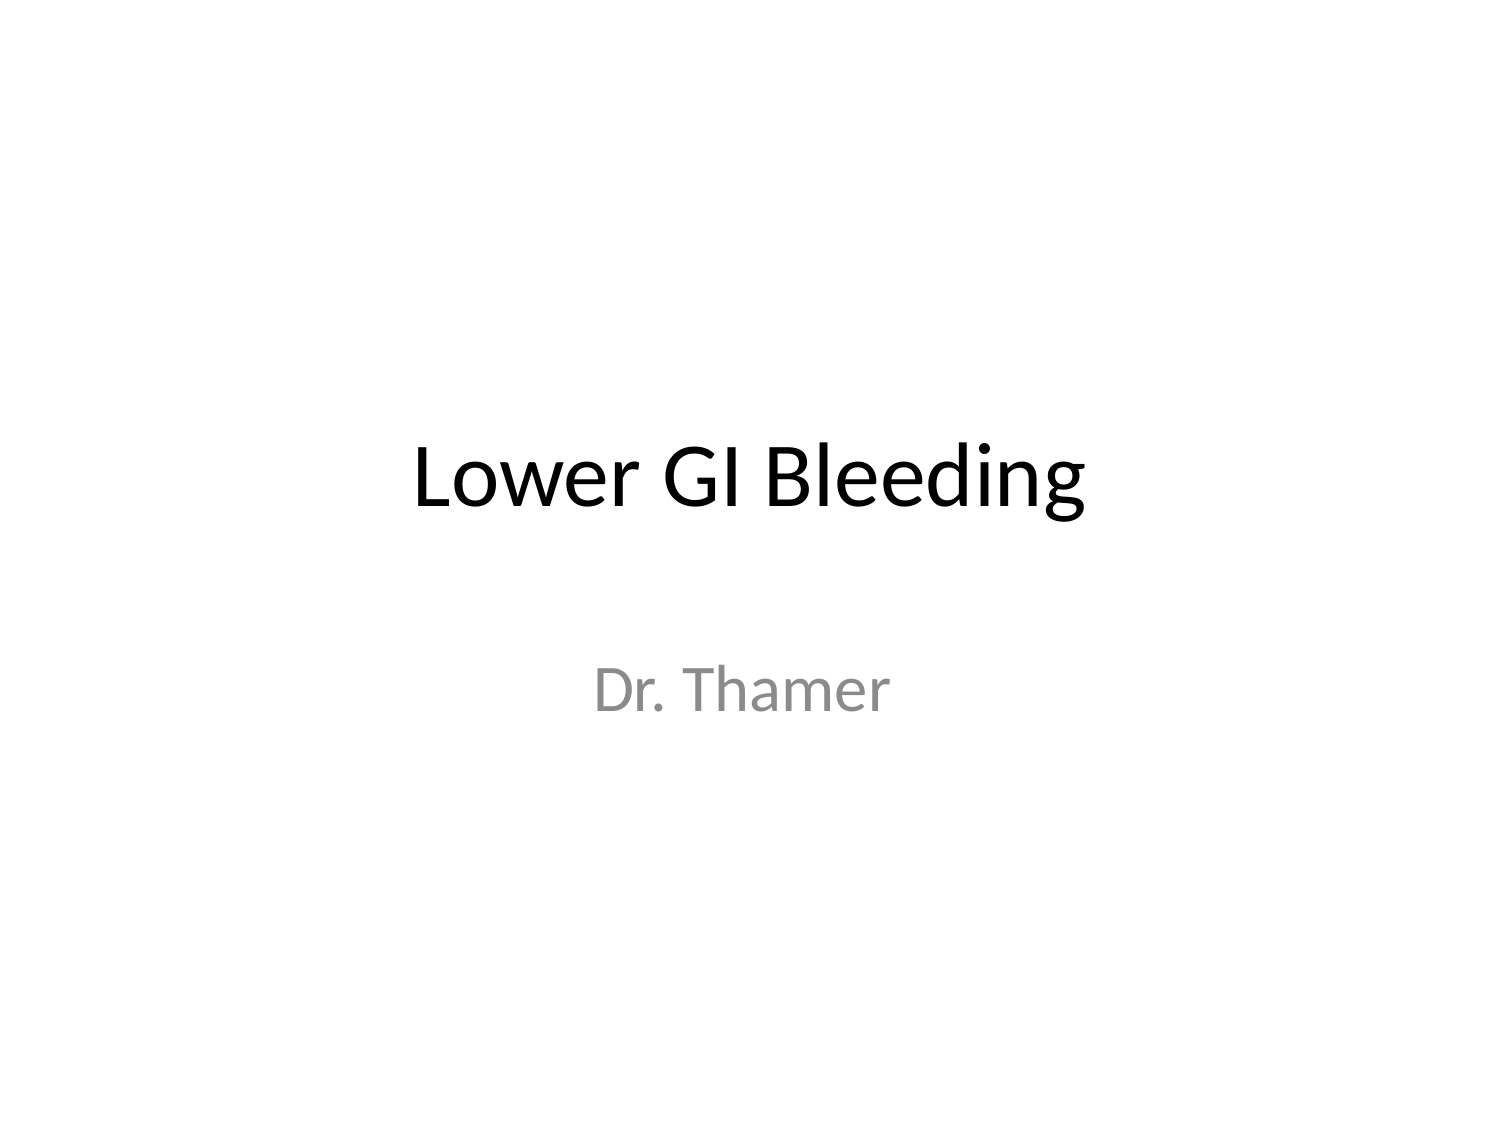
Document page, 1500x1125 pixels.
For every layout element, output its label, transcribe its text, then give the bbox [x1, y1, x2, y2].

title Lower GI Bleeding [112, 349, 1388, 591]
subtitle Dr. Thamer [225, 637, 1275, 925]
